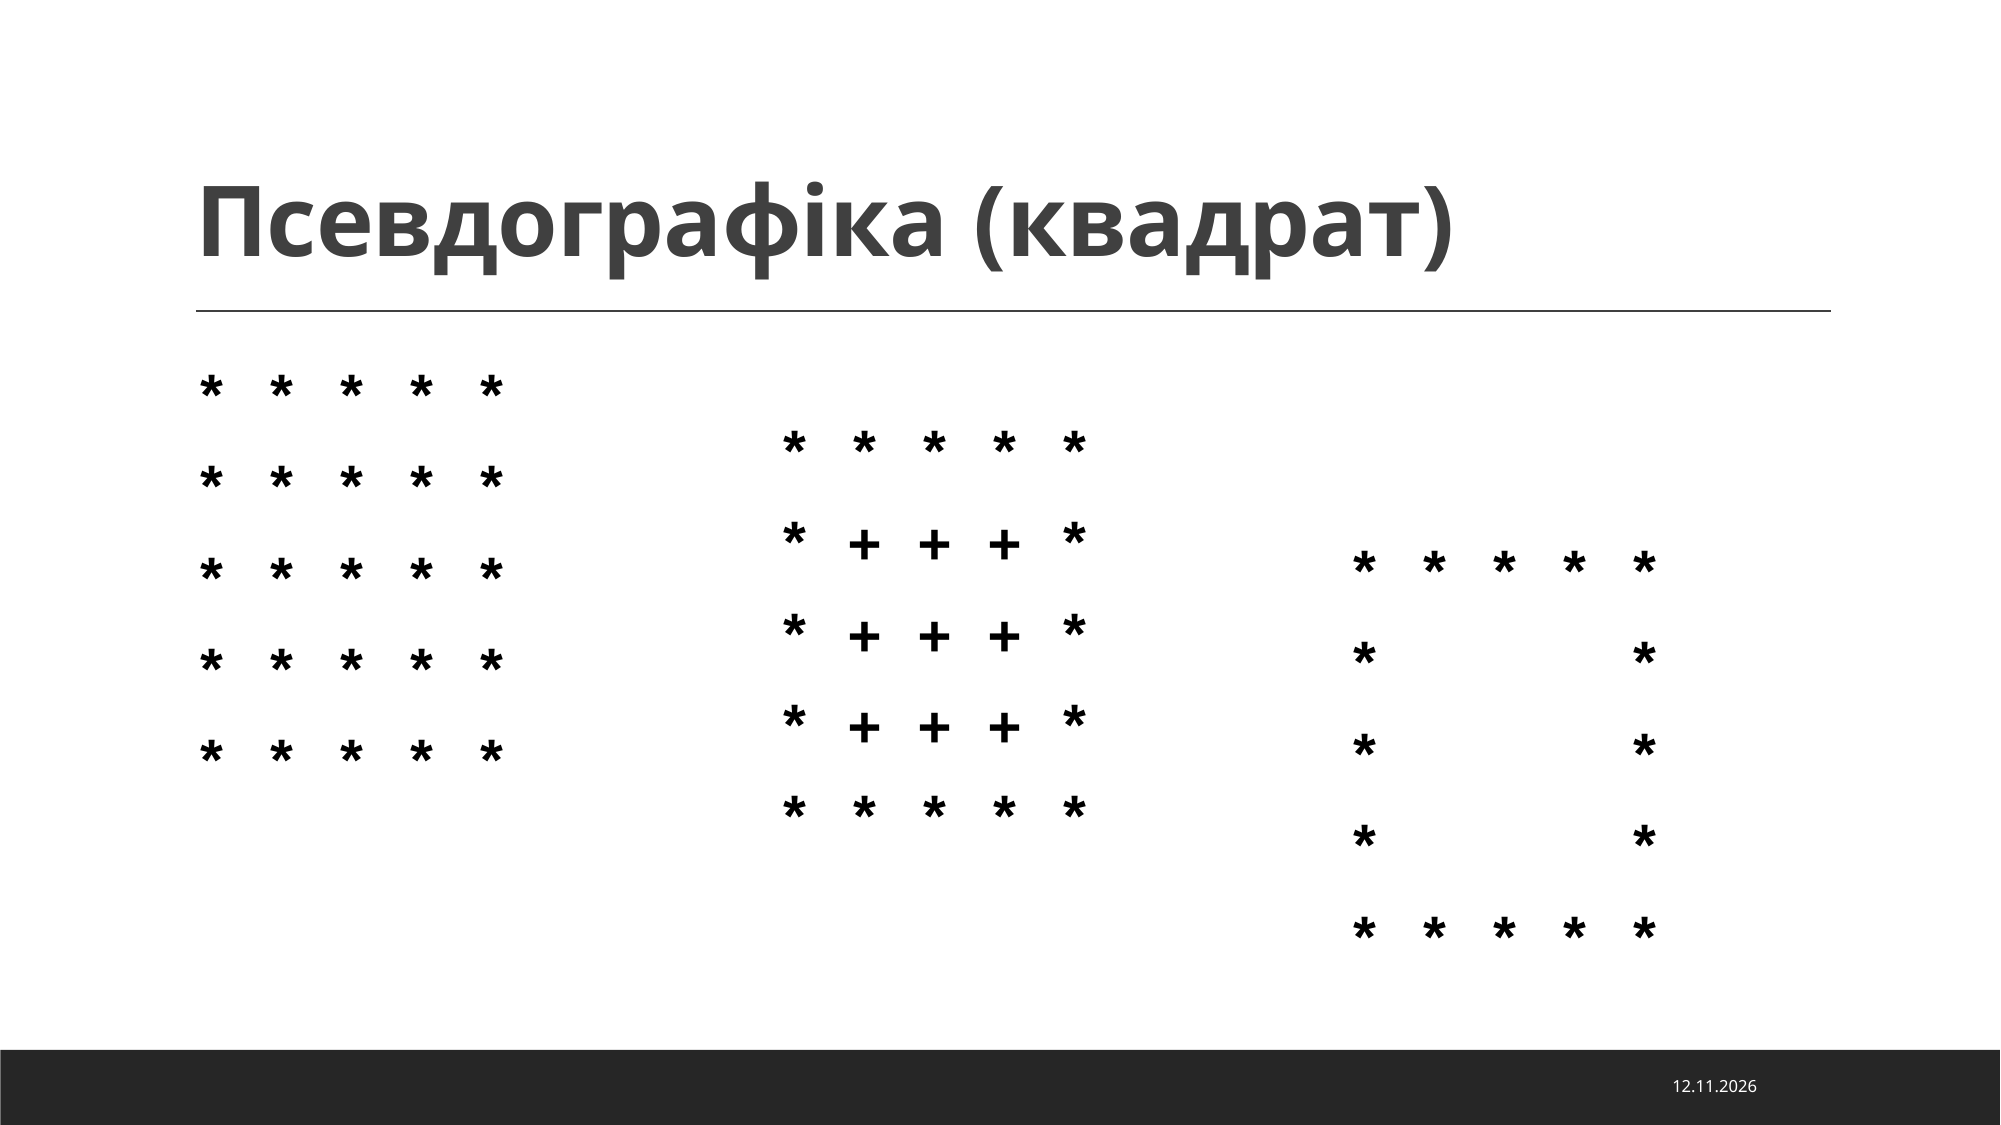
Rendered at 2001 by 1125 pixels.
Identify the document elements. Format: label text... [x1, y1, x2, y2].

text_box * * * * * * + + + * * + + + * * + + + * * * * * * [762, 402, 1212, 859]
text_box * * * * * * * * * * * * * * * * * * * * * * * * * [180, 346, 545, 802]
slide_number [1348, 1057, 1773, 1118]
title Псевдографіка (квадрат) [180, 47, 1830, 285]
text_box * * * * * * * * * * * * * * * * [1333, 522, 1715, 979]
